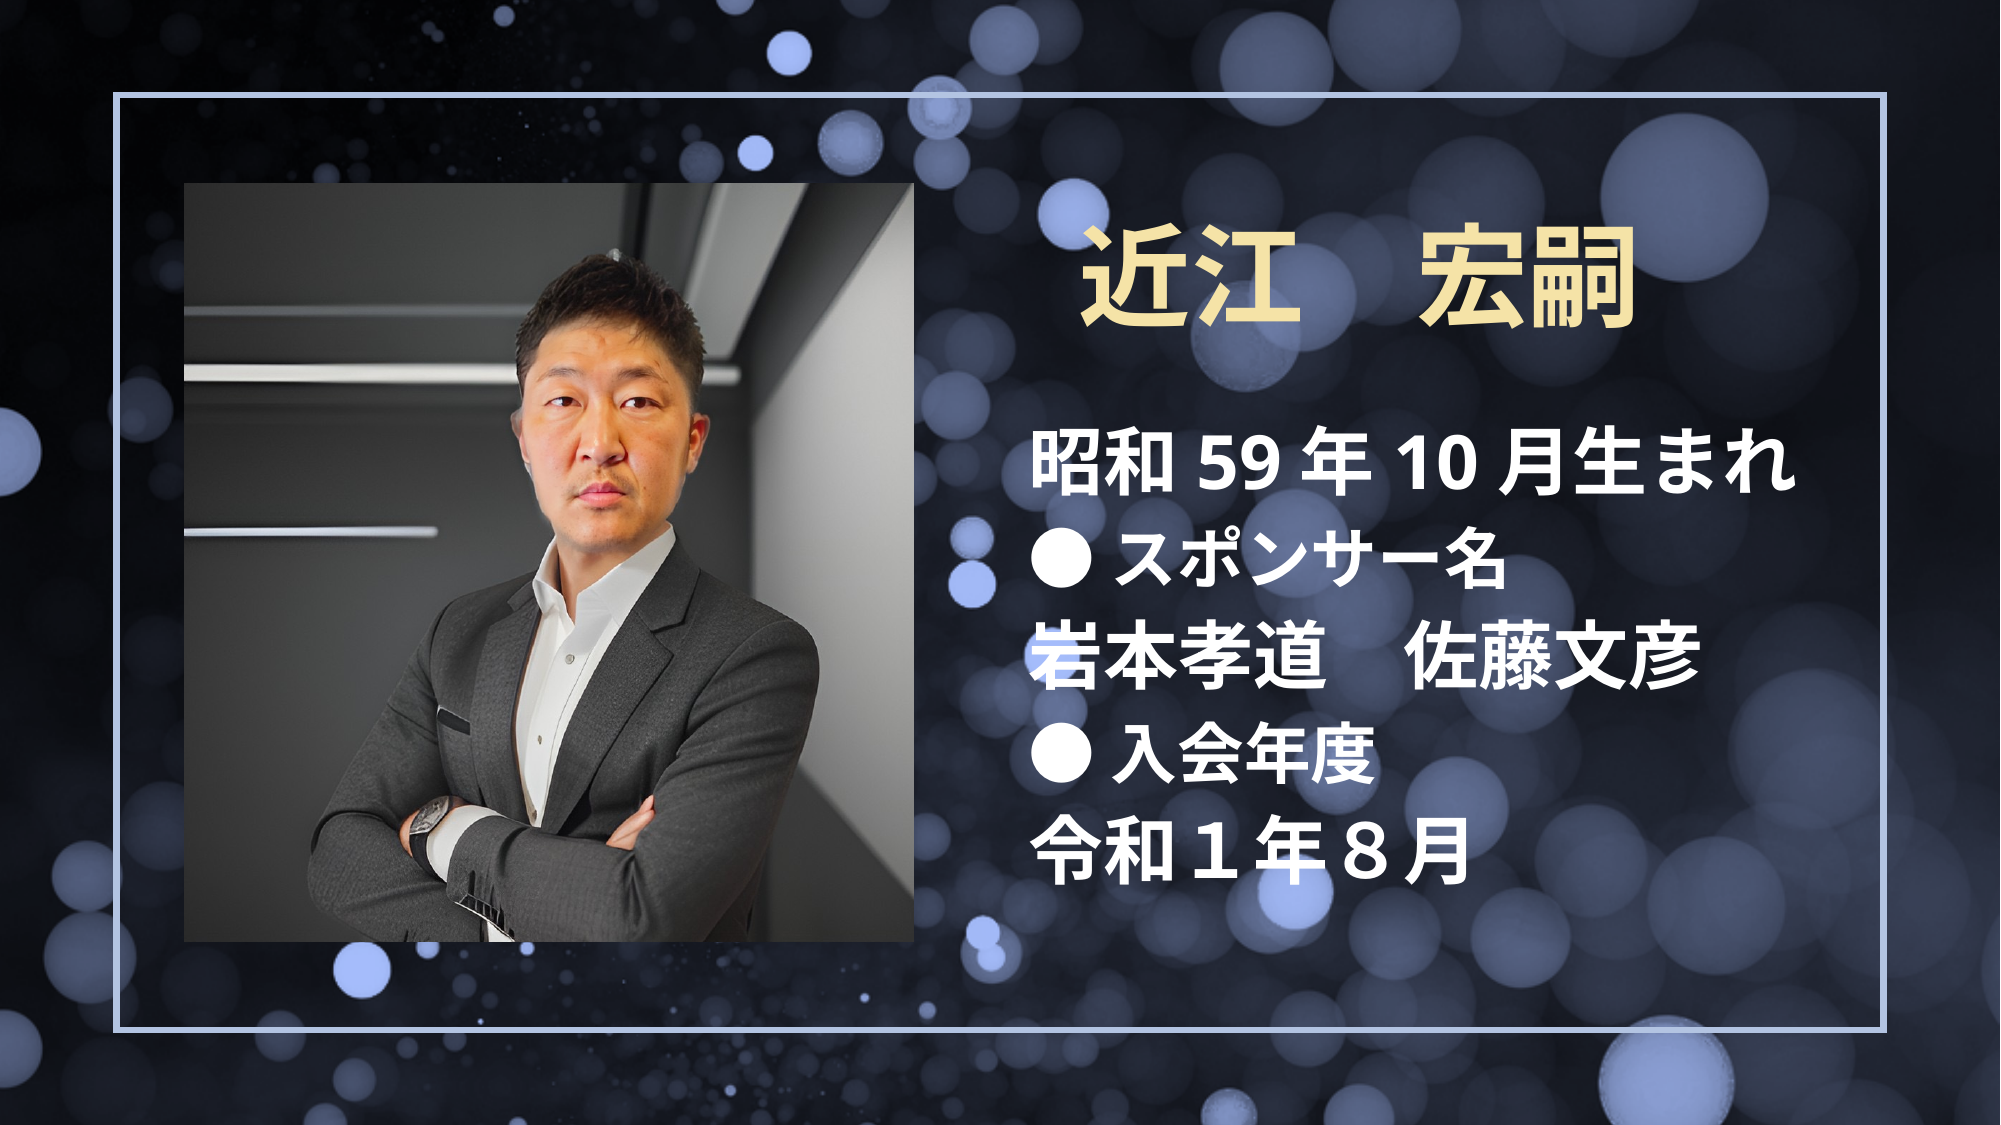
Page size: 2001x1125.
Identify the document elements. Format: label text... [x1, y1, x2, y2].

list 昭和59年10月生まれ ●スポンサー名 岩本孝道 佐藤文彦 ●入会年度 令和１年８月 [1013, 416, 1859, 660]
picture [184, 153, 914, 942]
list 近江 宏嗣 [978, 213, 1743, 563]
